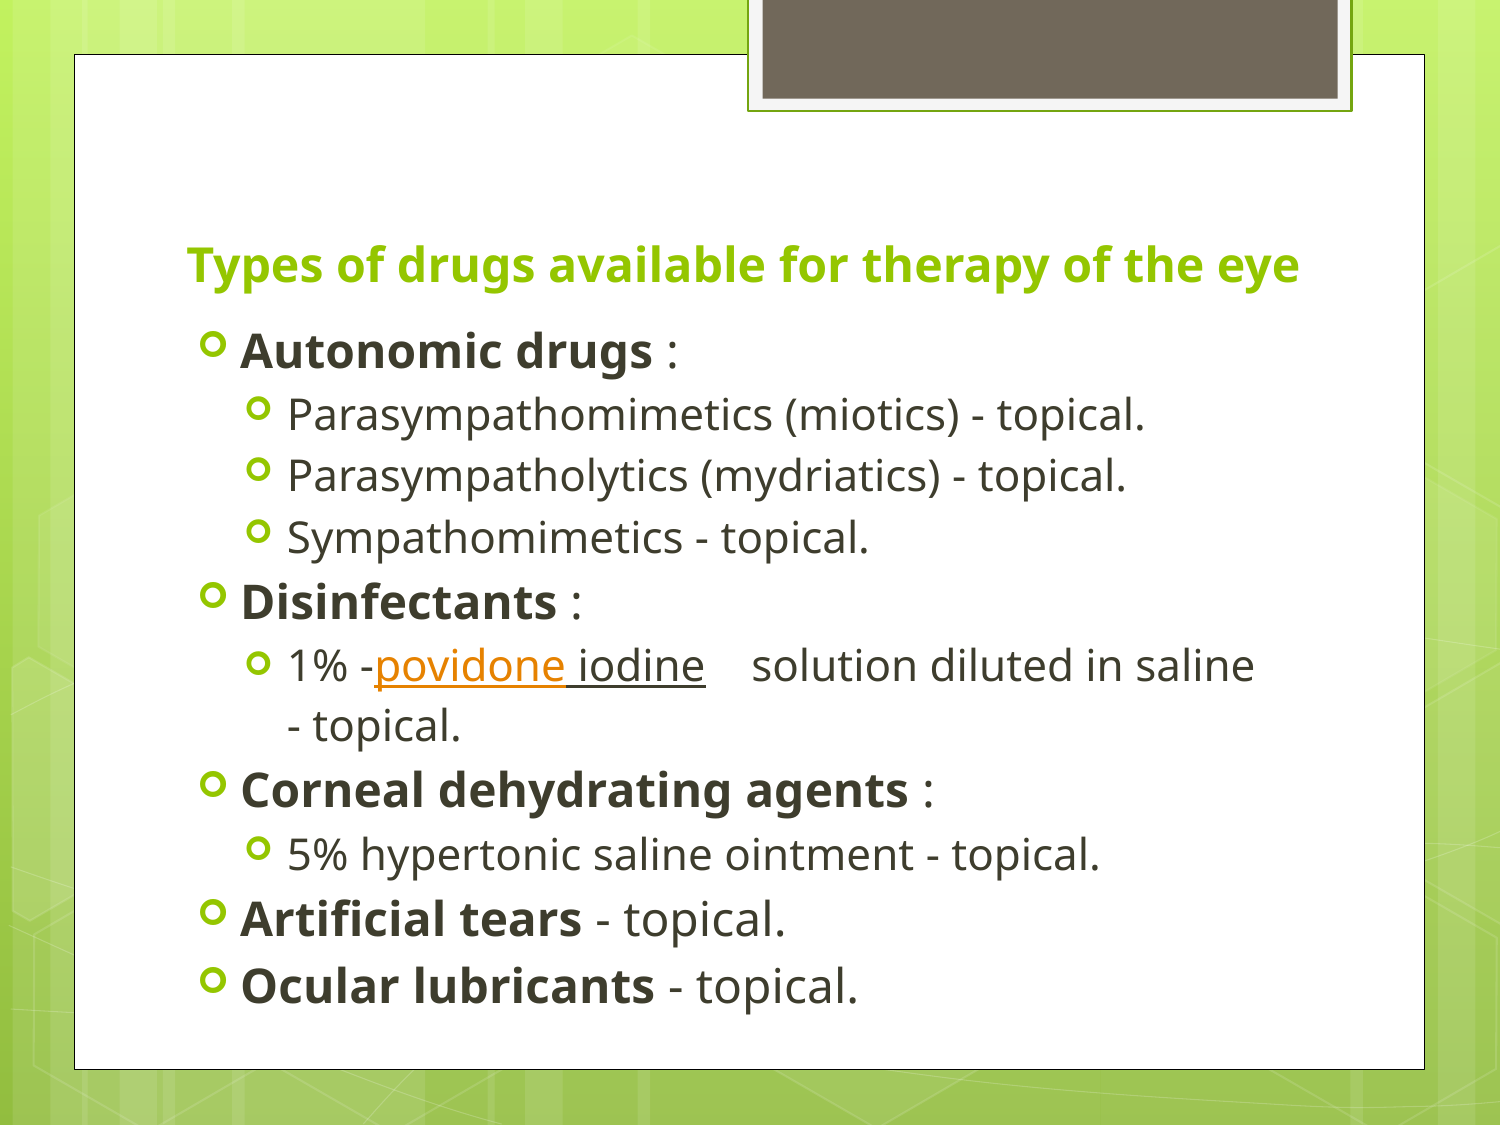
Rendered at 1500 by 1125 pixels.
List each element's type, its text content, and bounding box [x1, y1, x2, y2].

title Types of drugs available for therapy of the eye [171, 168, 1324, 300]
list Autonomic drugs : Parasympathomimetics (miotics) - topical. Parasympatholytics (mydriatics) - topical. Sympathomimetics - topical. Disinfectants : 1% -povidone iodine solution diluted in saline - topical. Corneal dehydrating agents : 5% hypertonic saline ointment - topical. Artificial tears - topical. Ocular lubricants - topical. [171, 312, 1283, 1025]
